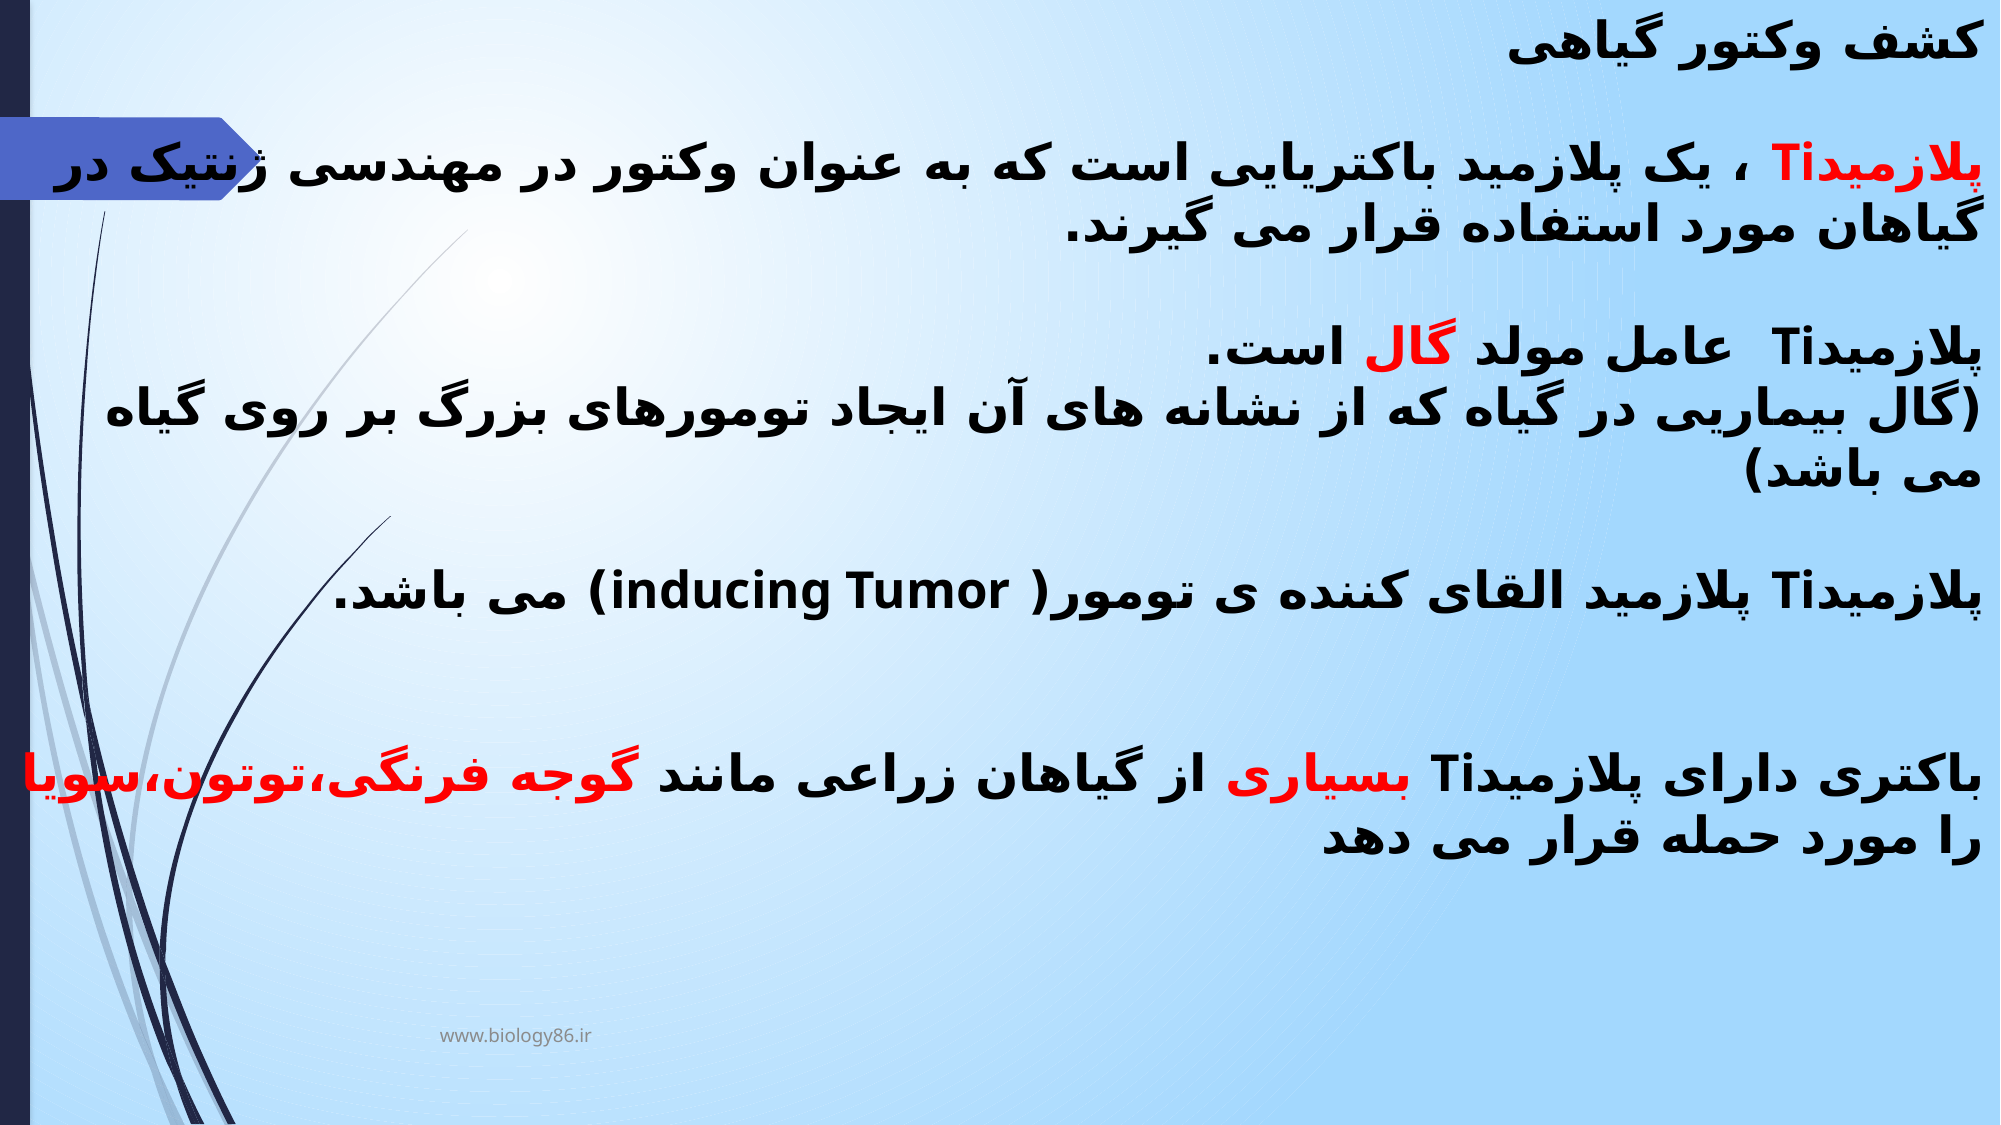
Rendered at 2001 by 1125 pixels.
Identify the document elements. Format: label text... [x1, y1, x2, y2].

title کشف وکتور گیاهی پلازمیدTi ، یک پلازمید باکتریایی است که به عنوان وکتور در مهندسی ژنتیک در گیاهان مورد استفاده قرار می گیرند. پلازمیدTi عامل مولد گال است. (گال بیماریی در گیاه که از نشانه های آن ایجاد تومورهای بزرگ بر روی گیاه می باشد) پلازمیدTi پلازمید القای کننده ی تومور( inducing Tumor) می باشد. باکتری دارای پلازمیدTi بسیاری از گیاهان زراعی مانند گوجه فرنگی،توتون،سویا را مورد حمله قرار می دهد [0, 0, 2000, 1125]
footer www.biology86.ir [424, 1006, 1675, 1067]
